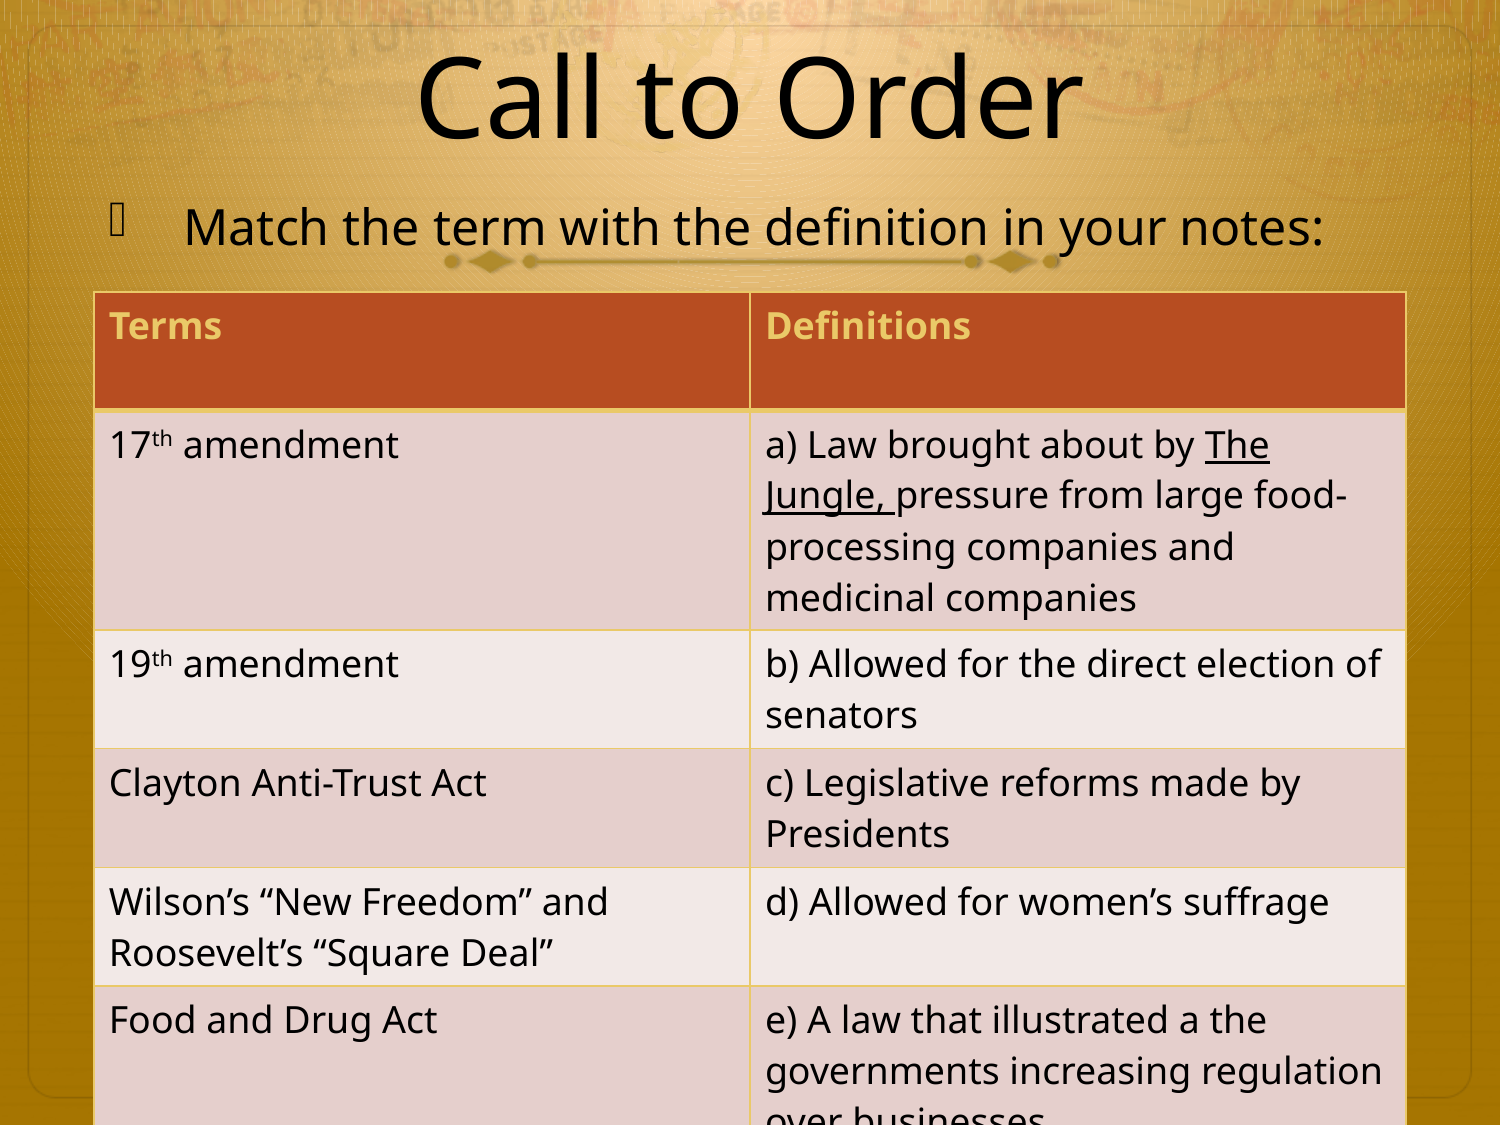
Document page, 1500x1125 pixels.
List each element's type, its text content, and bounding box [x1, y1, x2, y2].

table_cell Food and Drug Act [95, 987, 749, 1125]
picture [0, 0, 93, 1125]
table_header Definitions [751, 293, 1405, 408]
table_header Terms [95, 293, 749, 408]
table_cell c) Legislative reforms made by Presidents [751, 749, 1405, 867]
title Call to Order [93, 0, 1407, 187]
table_cell 17th amendment [95, 413, 749, 629]
table_cell e) A law that illustrated a the governments increasing regulation over businesses [751, 987, 1405, 1125]
table_cell 19th amendment [95, 631, 749, 748]
table_cell d) Allowed for women’s suffrage [751, 868, 1405, 985]
table_cell a) Law brought about by The Jungle, pressure from large food-processing companies and medicinal companies [751, 413, 1405, 629]
table_cell Wilson’s “New Freedom” and Roosevelt’s “Square Deal” [95, 868, 749, 985]
picture [1407, 0, 1500, 1125]
table_cell b) Allowed for the direct election of senators [751, 631, 1405, 748]
table_cell Clayton Anti-Trust Act [95, 749, 749, 867]
list Match the term with the definition in your notes: [93, 187, 1407, 291]
